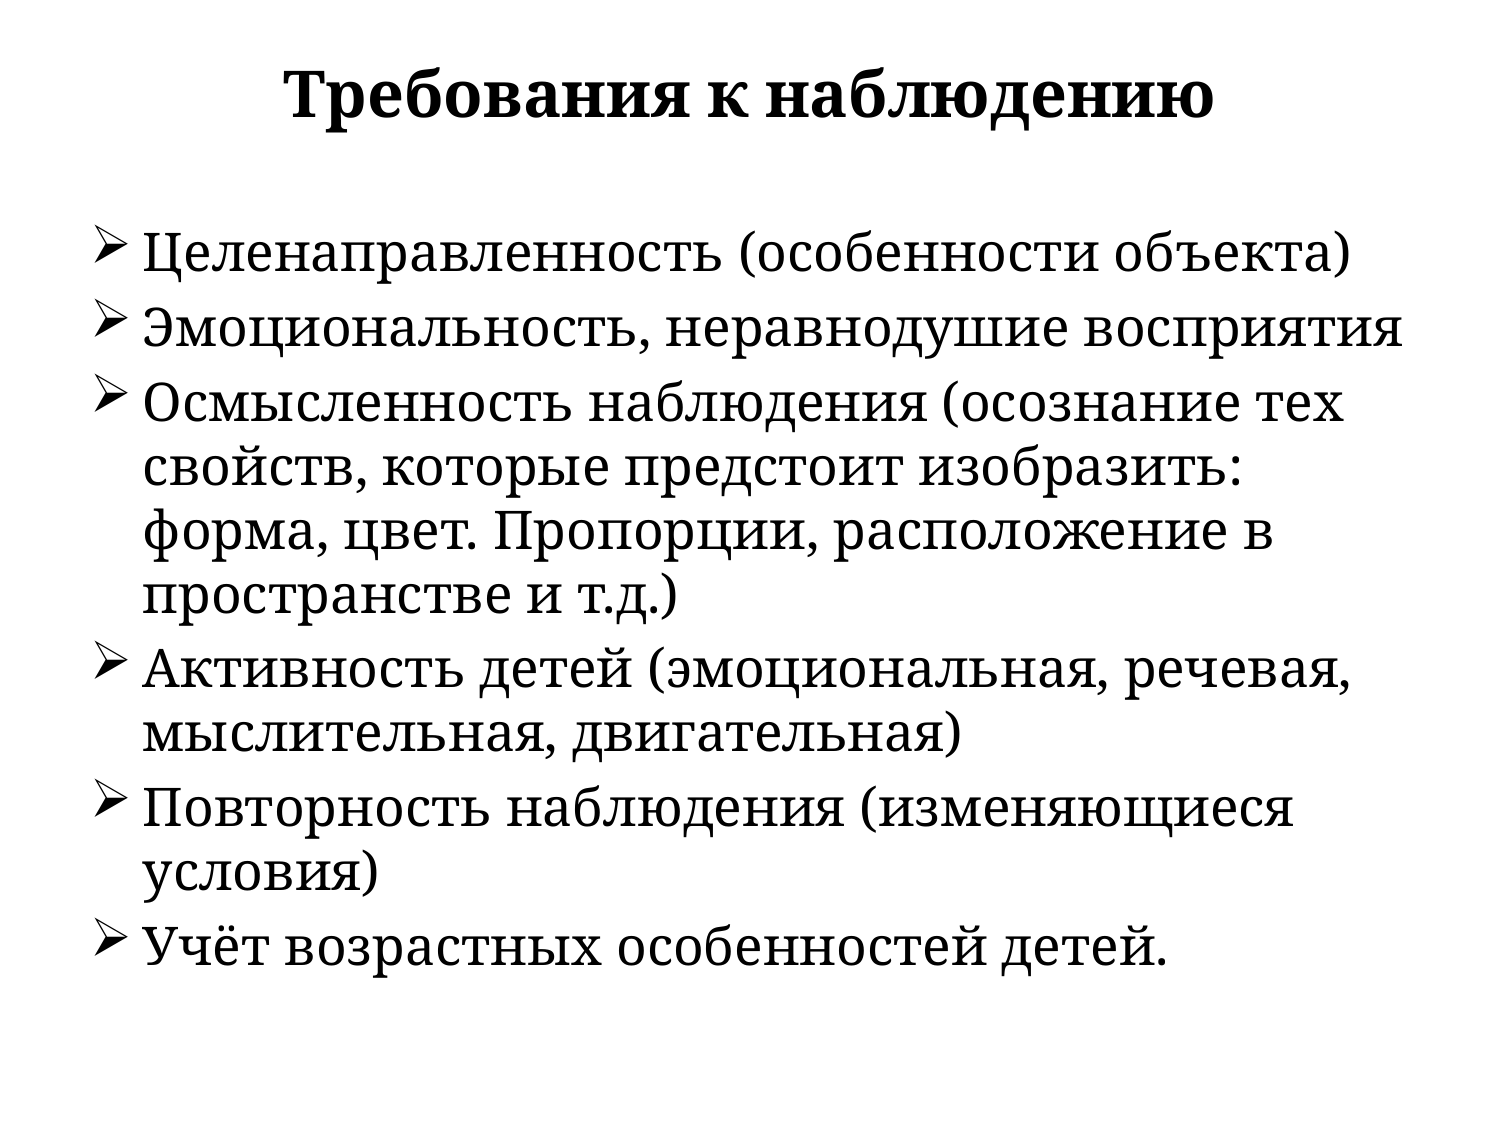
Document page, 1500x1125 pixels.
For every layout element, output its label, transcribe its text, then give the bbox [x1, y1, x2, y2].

list Целенаправленность (особенности объекта) Эмоциональность, неравнодушие восприятия Осмысленность наблюдения (осознание тех свойств, которые предстоит изобразить: форма, цвет. Пропорции, расположение в пространстве и т.д.) Активность детей (эмоциональная, речевая, мыслительная, двигательная) Повторность наблюдения (изменяющиеся условия) Учёт возрастных особенностей детей. [75, 210, 1425, 1005]
title Требования к наблюдению [75, 45, 1425, 210]
